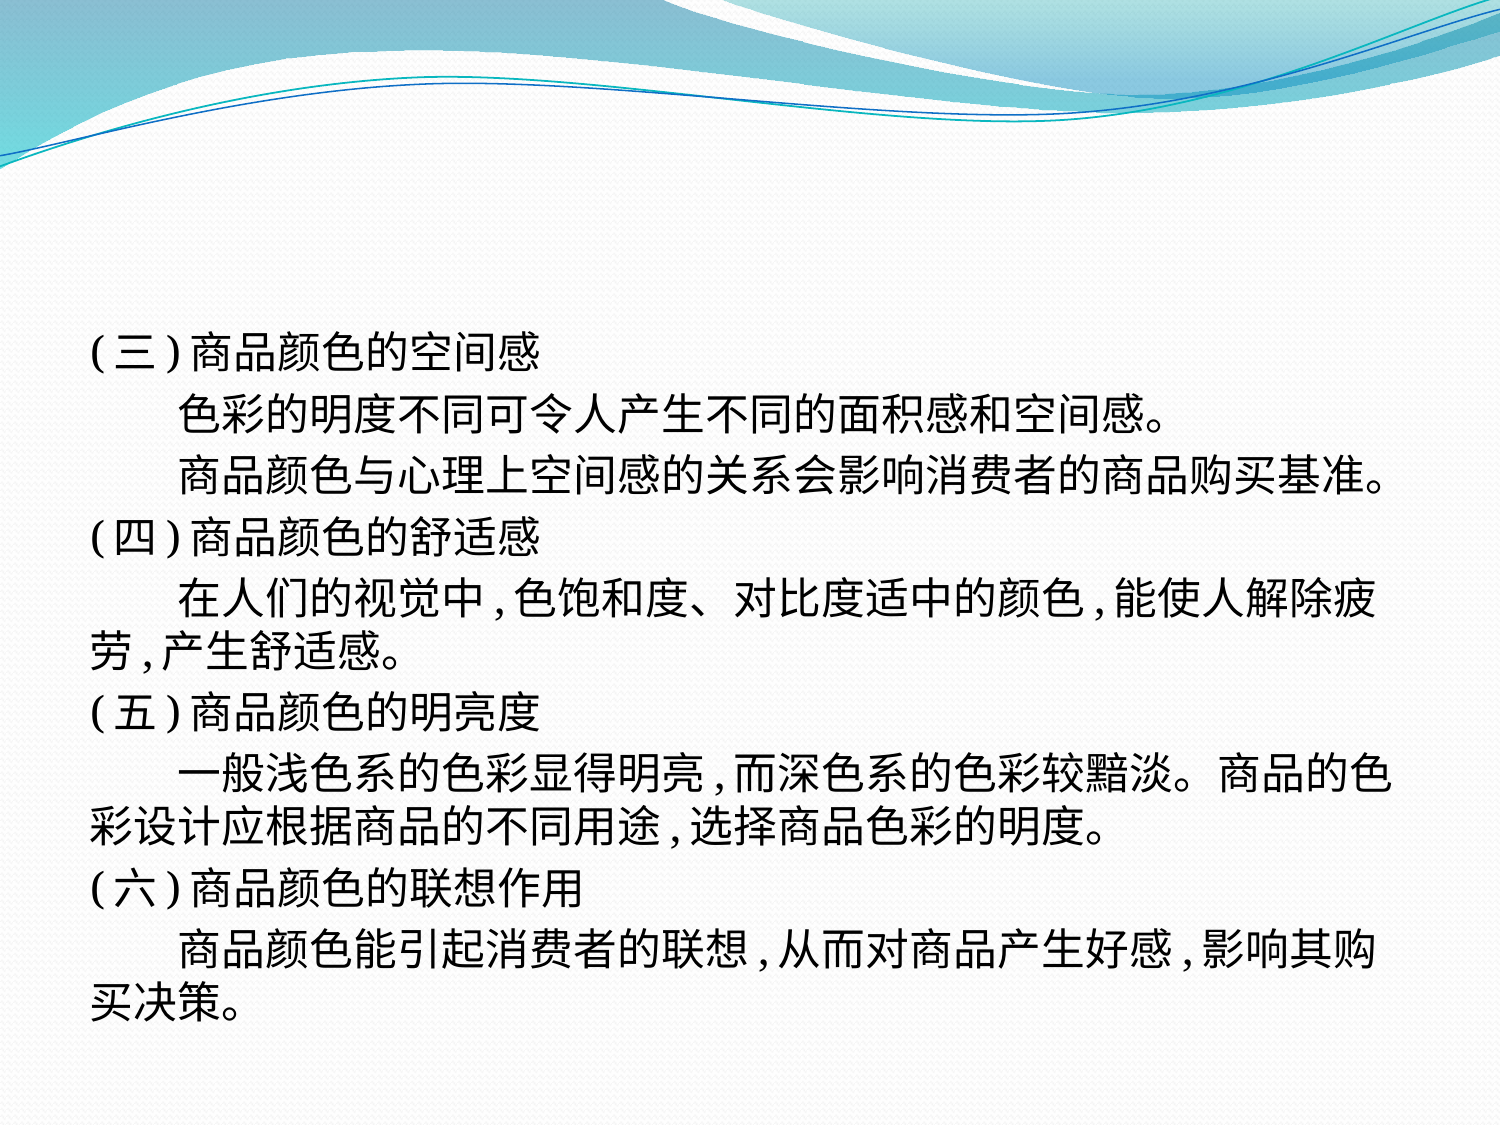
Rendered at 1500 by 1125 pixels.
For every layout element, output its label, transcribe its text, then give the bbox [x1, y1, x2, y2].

list (三)商品颜色的空间感 色彩的明度不同可令人产生不同的面积感和空间感。 商品颜色与心理上空间感的关系会影响消费者的商品购买基准。 (四)商品颜色的舒适感 在人们的视觉中,色饱和度、对比度适中的颜色,能使人解除疲劳,产生舒适感。 (五)商品颜色的明亮度 一般浅色系的色彩显得明亮,而深色系的色彩较黯淡。商品的色彩设计应根据商品的不同用途,选择商品色彩的明度。 (六)商品颜色的联想作用 商品颜色能引起消费者的联想,从而对商品产生好感,影响其购买决策。 [75, 317, 1425, 1038]
